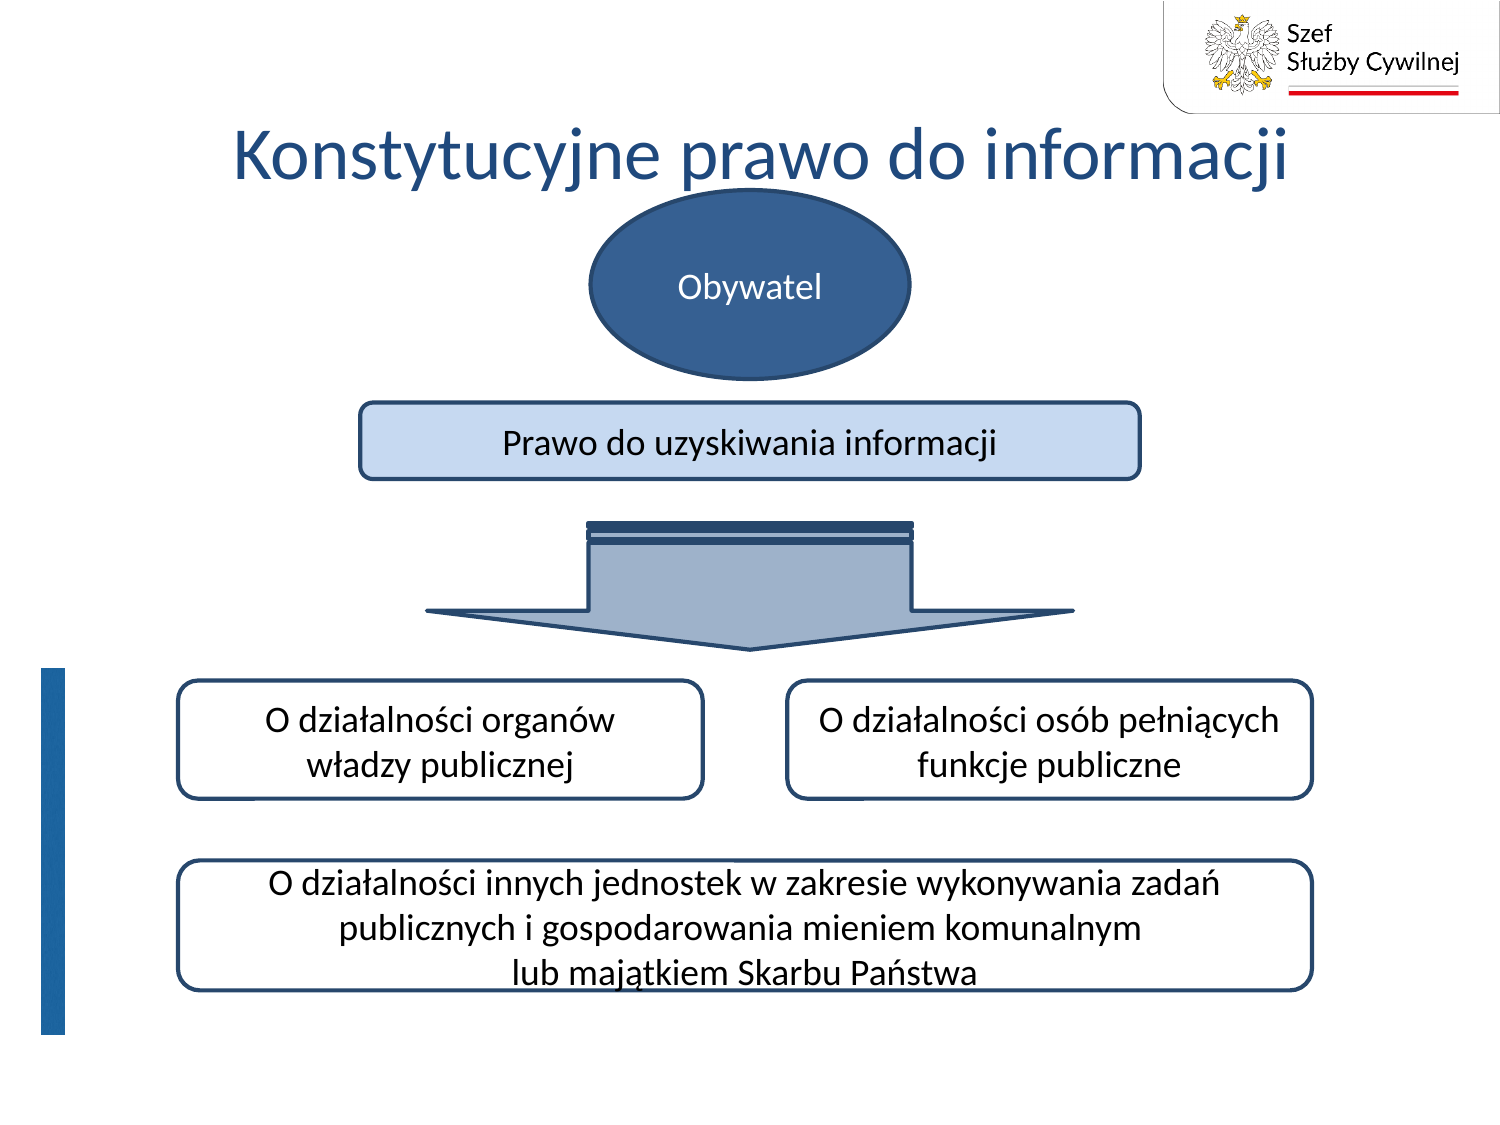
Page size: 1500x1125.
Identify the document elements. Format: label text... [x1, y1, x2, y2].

title Konstytucyjne prawo do informacji [112, 96, 1412, 222]
text_box O działalności innych jednostek w zakresie wykonywania zadań publicznych i gospodarowania mieniem komunalnym lub majątkiem Skarbu Państwa [175, 858, 1315, 993]
picture [1163, 0, 1500, 114]
text_box Obywatel [588, 187, 912, 382]
text_box [424, 521, 1076, 652]
picture [41, 668, 65, 1035]
text_box O działalności osób pełniących funkcje publiczne [785, 678, 1315, 801]
text_box O działalności organów władzy publicznej [175, 678, 705, 801]
text_box Prawo do uzyskiwania informacji [358, 400, 1142, 482]
